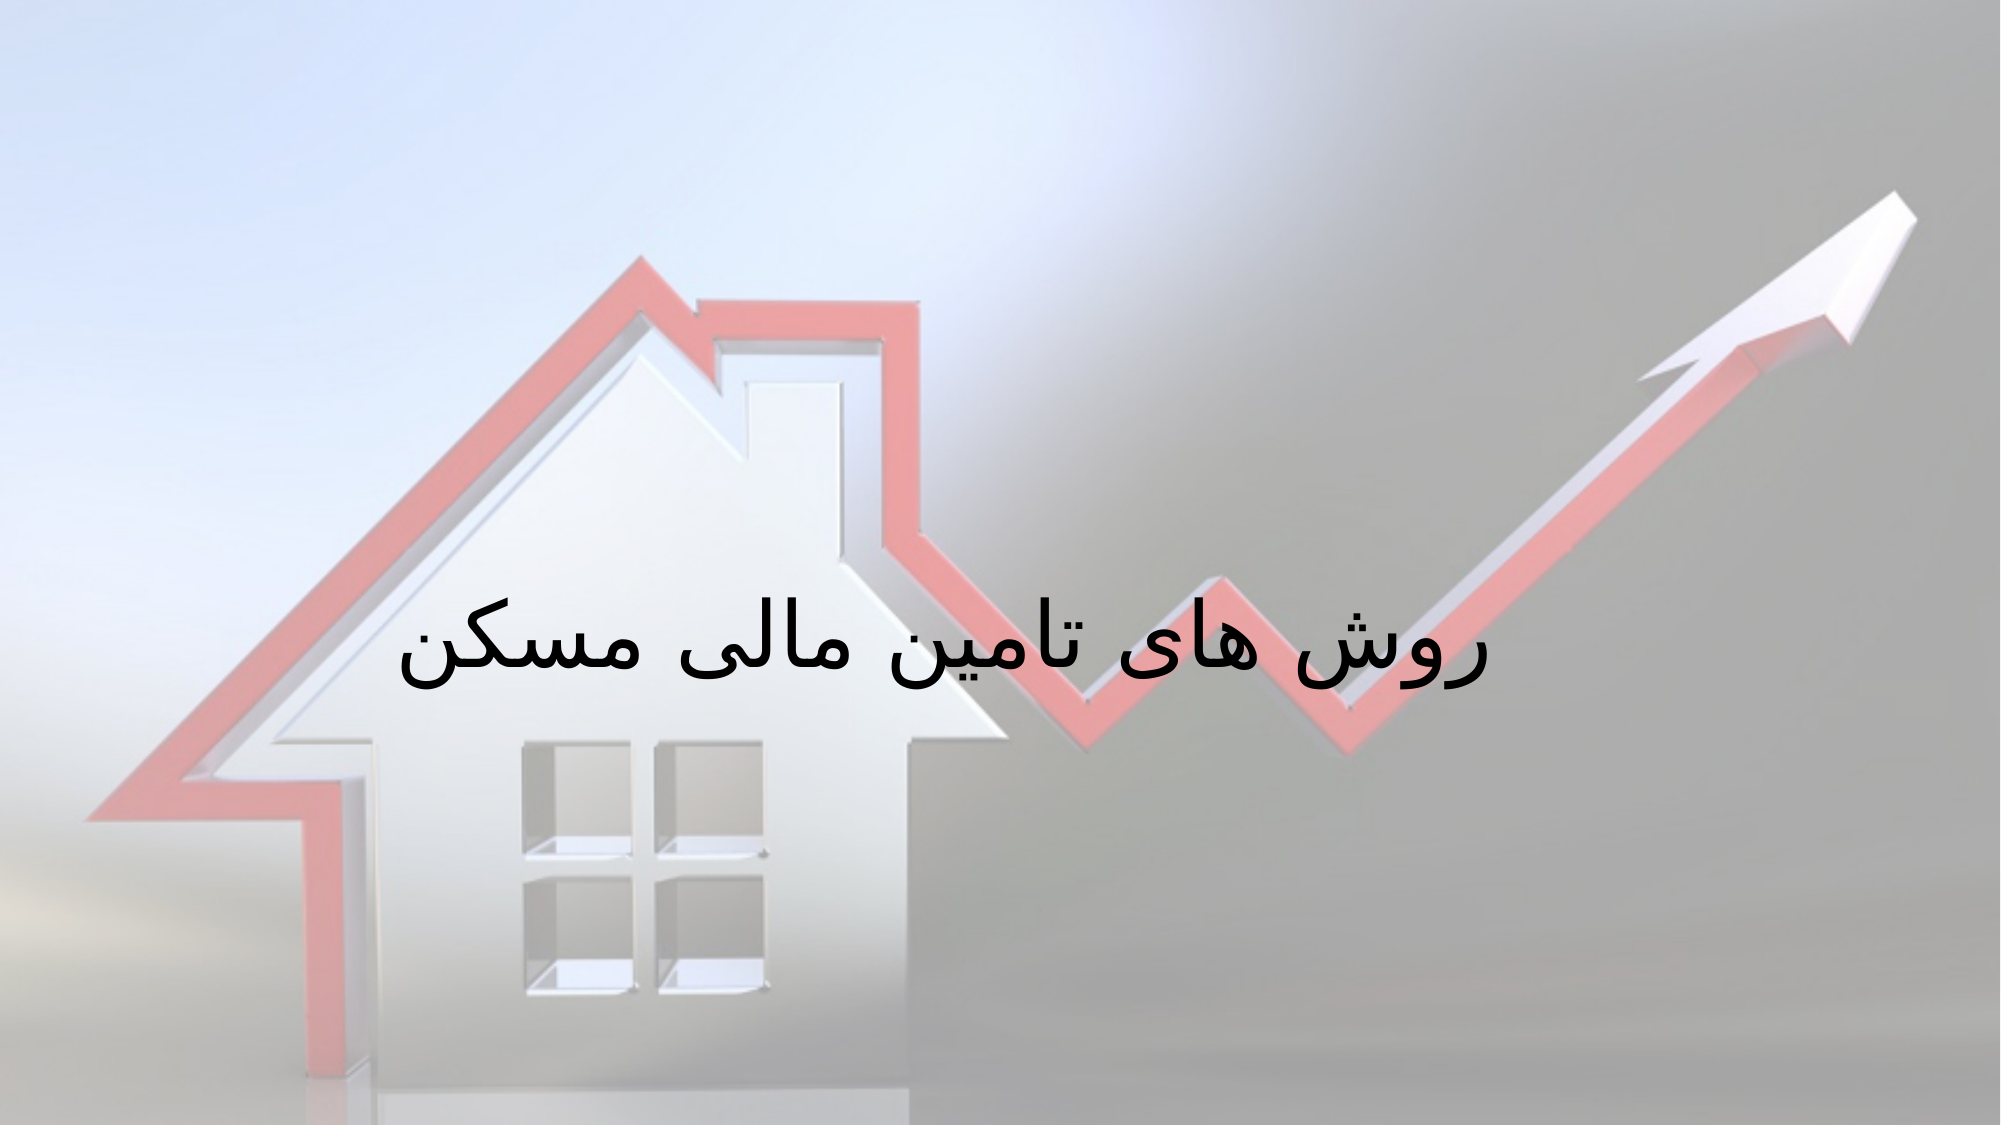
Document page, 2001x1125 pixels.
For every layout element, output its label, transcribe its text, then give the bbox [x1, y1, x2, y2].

title روش های تامین مالی مسکن [194, 495, 1695, 694]
picture [0, 0, 2001, 1125]
